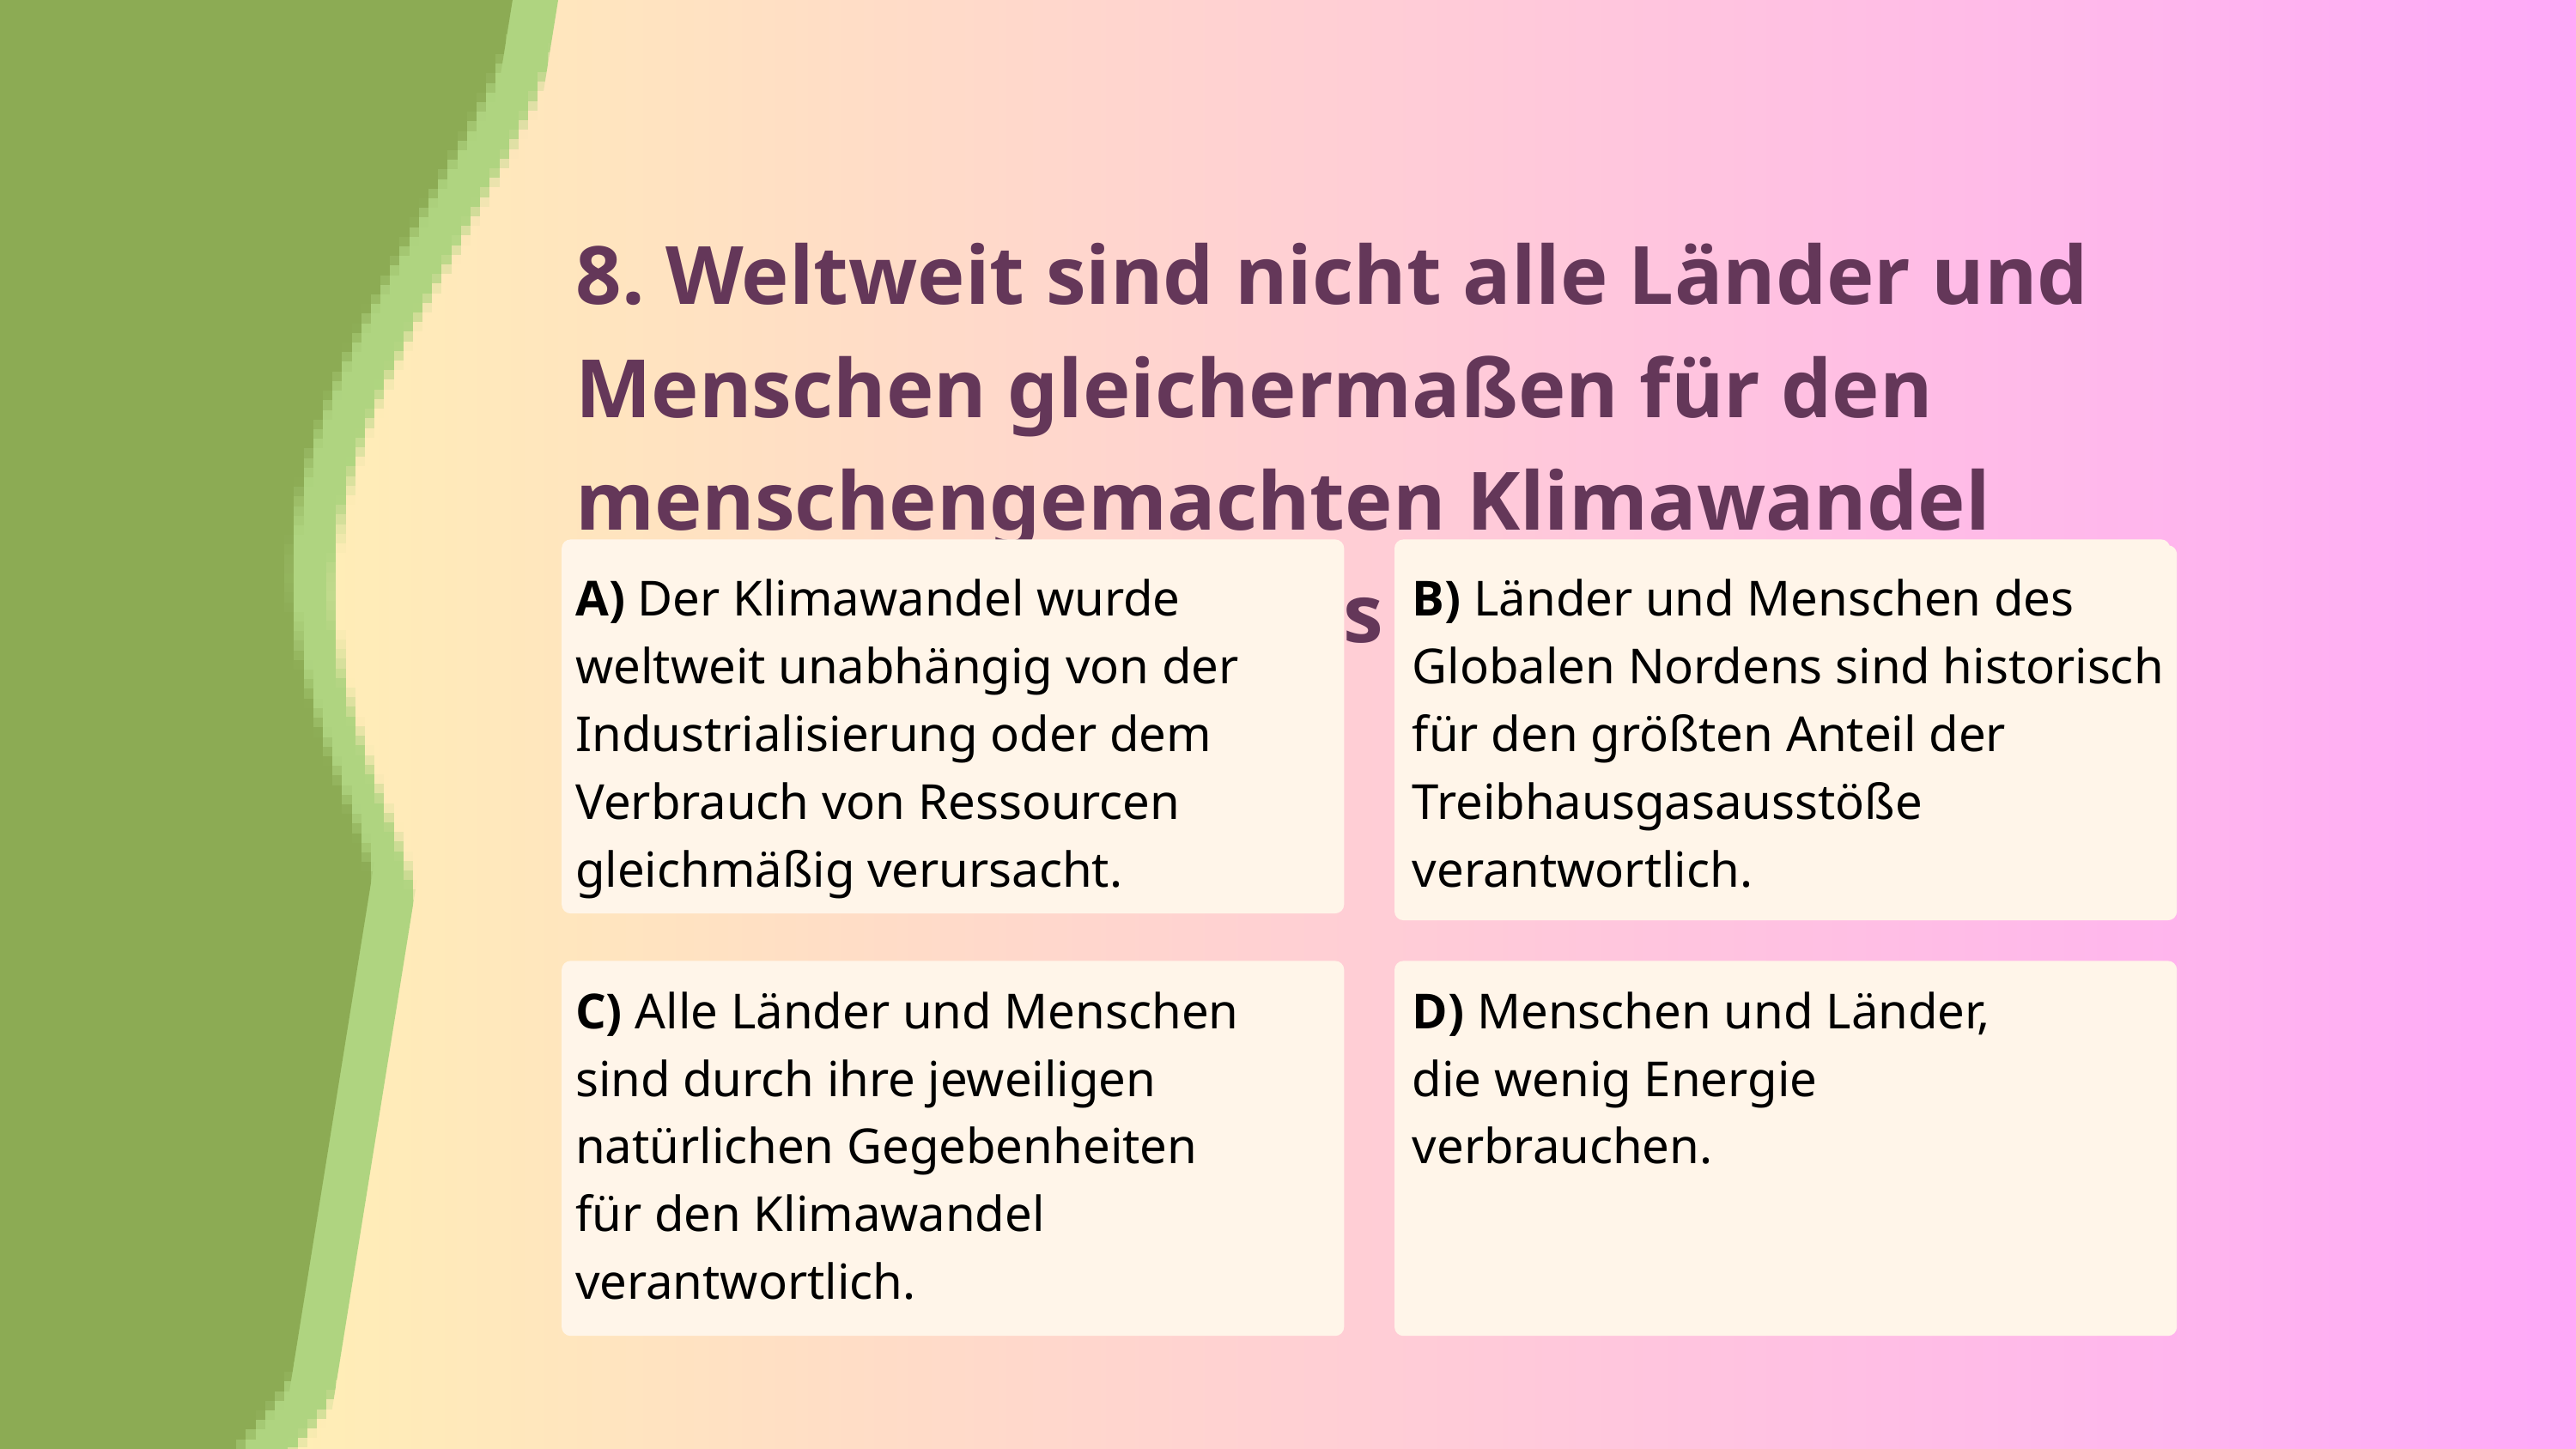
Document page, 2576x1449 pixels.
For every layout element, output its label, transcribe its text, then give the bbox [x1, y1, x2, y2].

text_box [2170, 544, 2178, 921]
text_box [1394, 539, 2171, 914]
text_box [561, 539, 1345, 914]
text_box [561, 961, 1345, 1337]
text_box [1394, 961, 2178, 1337]
text_box [281, 0, 559, 1449]
text_box 8. Weltweit sind nicht alle Länder und Menschen gleichermaßen für den menschengemachten Klimawandel verantwortlich. Was bedeutet das? [575, 208, 2488, 659]
text_box [0, 0, 513, 1449]
